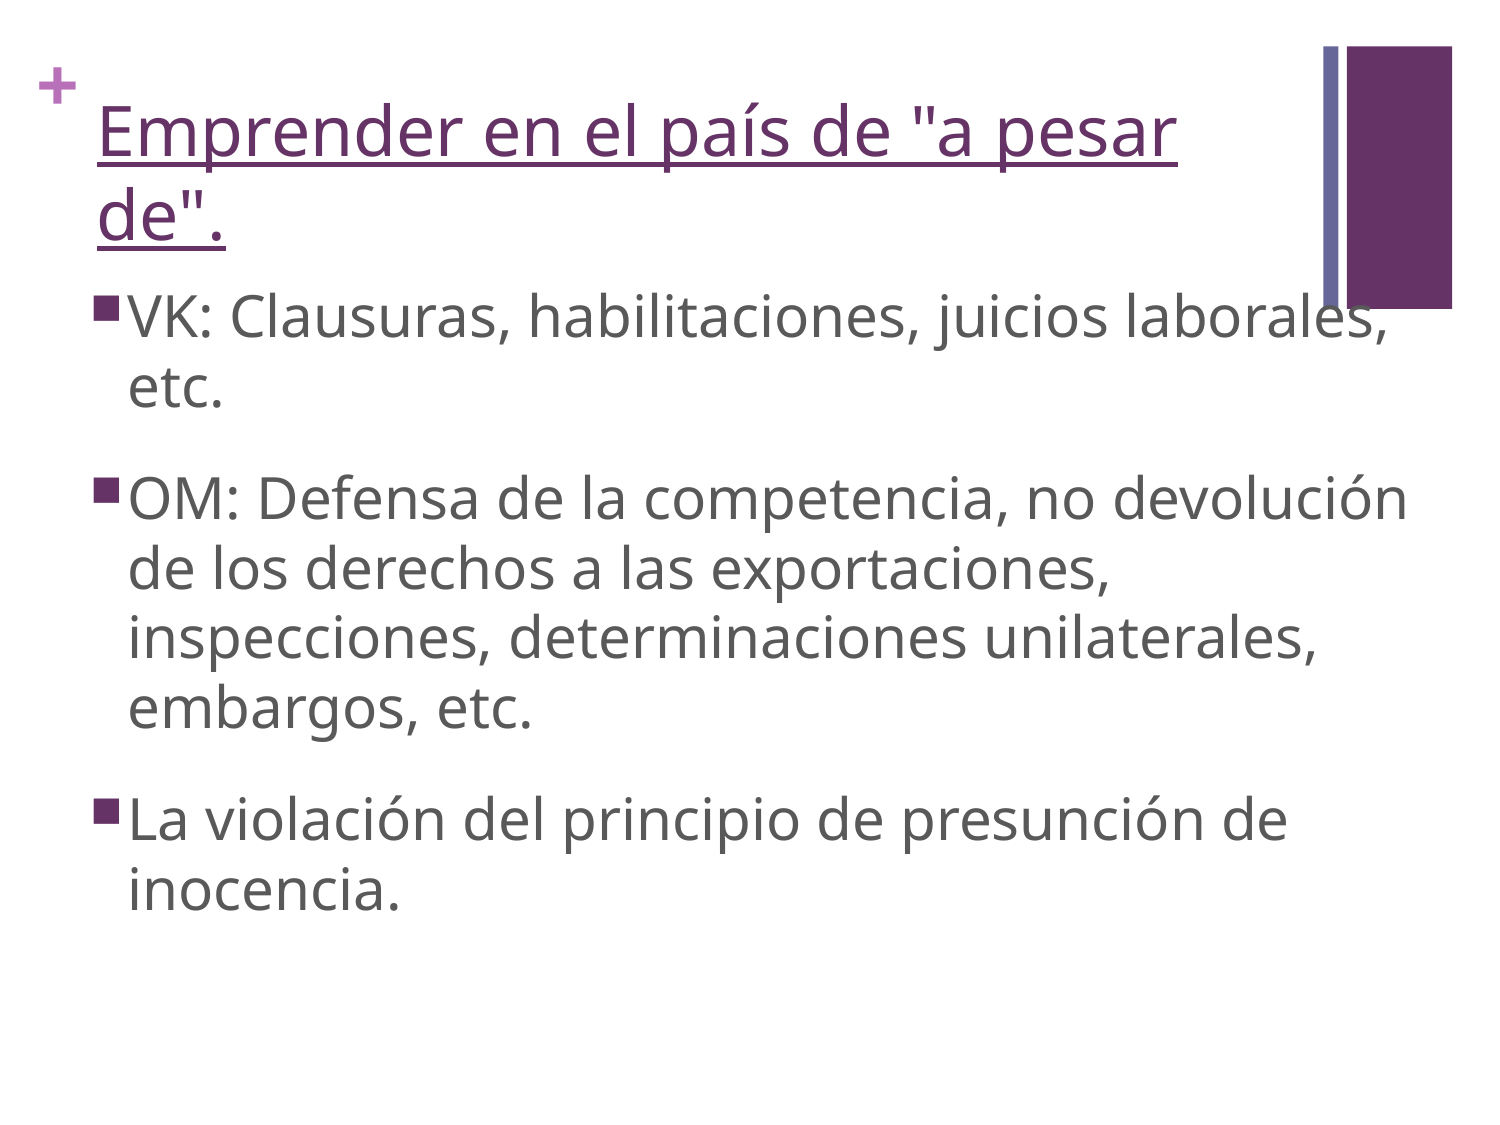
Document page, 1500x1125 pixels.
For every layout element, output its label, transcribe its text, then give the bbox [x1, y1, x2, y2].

list VK: Clausuras, habilitaciones, juicios laborales, etc. OM: Defensa de la competencia, no devolución de los derechos a las exportaciones, inspecciones, determinaciones unilaterales, embargos, etc. La violación del principio de presunción de inocencia. [75, 272, 1425, 1015]
title Emprender en el país de "a pesar de". [81, 79, 1322, 263]
